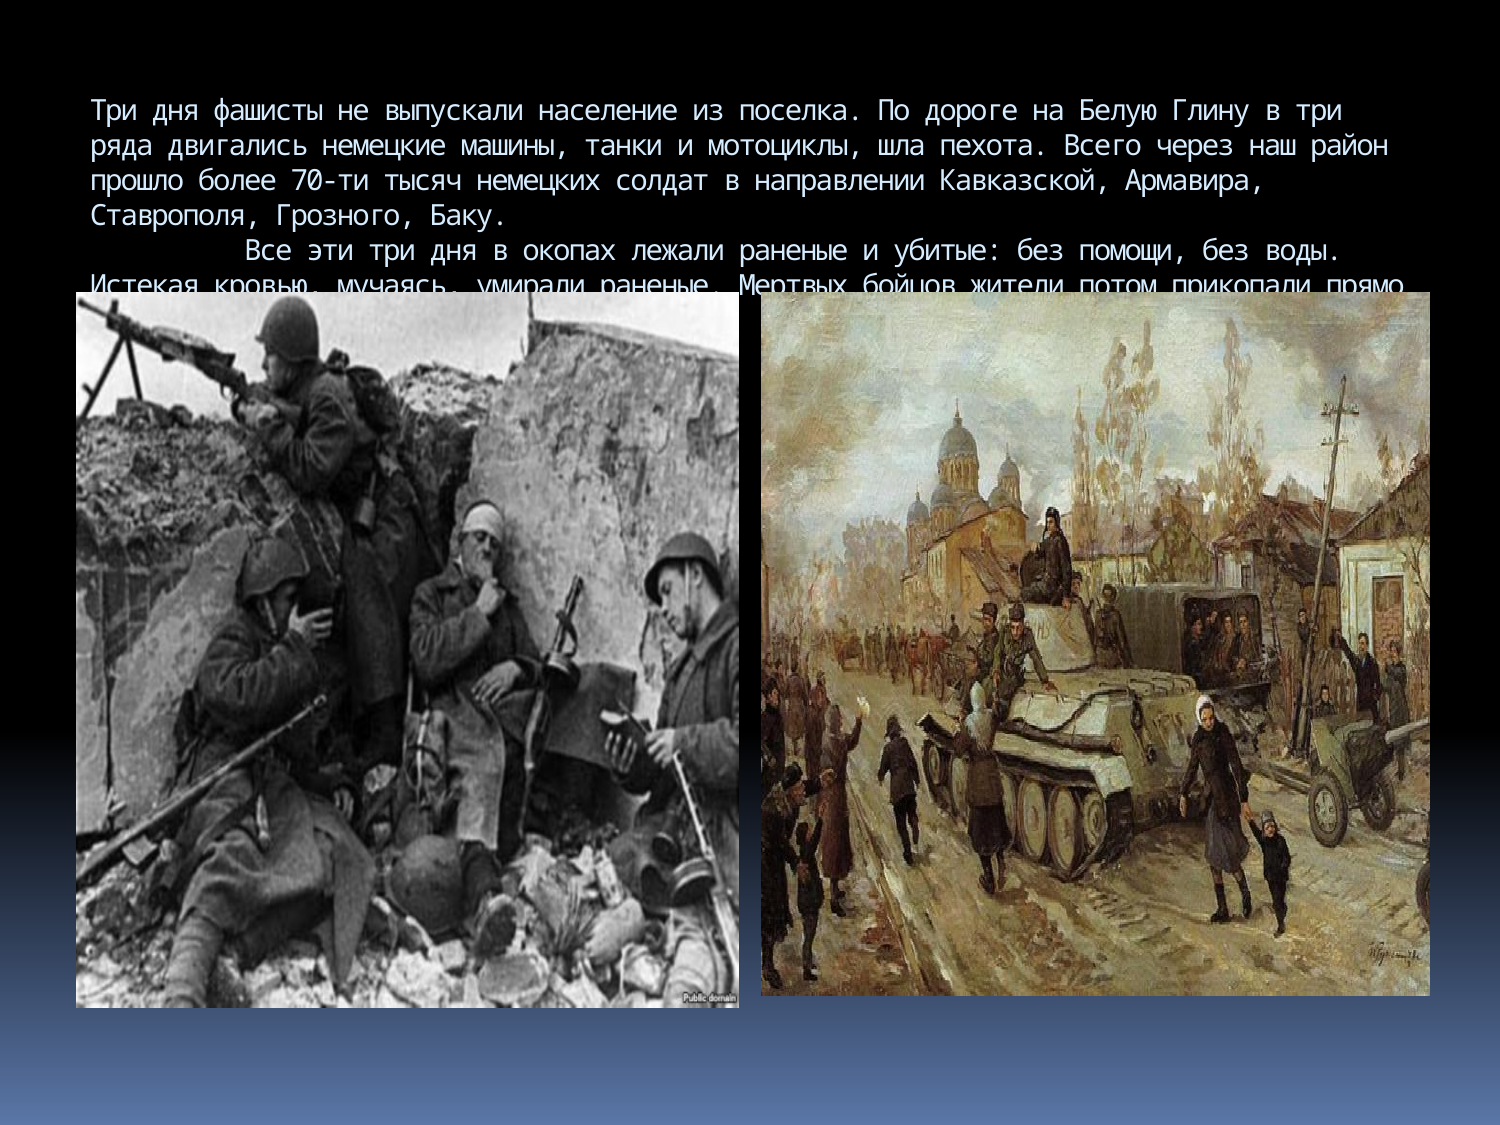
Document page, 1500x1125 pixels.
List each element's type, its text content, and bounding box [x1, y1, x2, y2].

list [761, 292, 1431, 997]
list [75, 292, 740, 1009]
title Три дня фашисты не выпускали население из поселка. По дороге на Белую Глину в три ряда двигались немецкие машины, танки и мотоциклы, шла пехота. Всего через наш район прошло более 70-ти тысяч немецких солдат в направлении Кавказской, Армавира, Ставрополя, Грозного, Баку. Все эти три дня в окопах лежали раненые и убитые: без помощи, без воды. Истекая кровью, мучаясь, умирали раненые. Мертвых бойцов жители потом прикопали прямо в окопах. [75, 83, 1425, 234]
